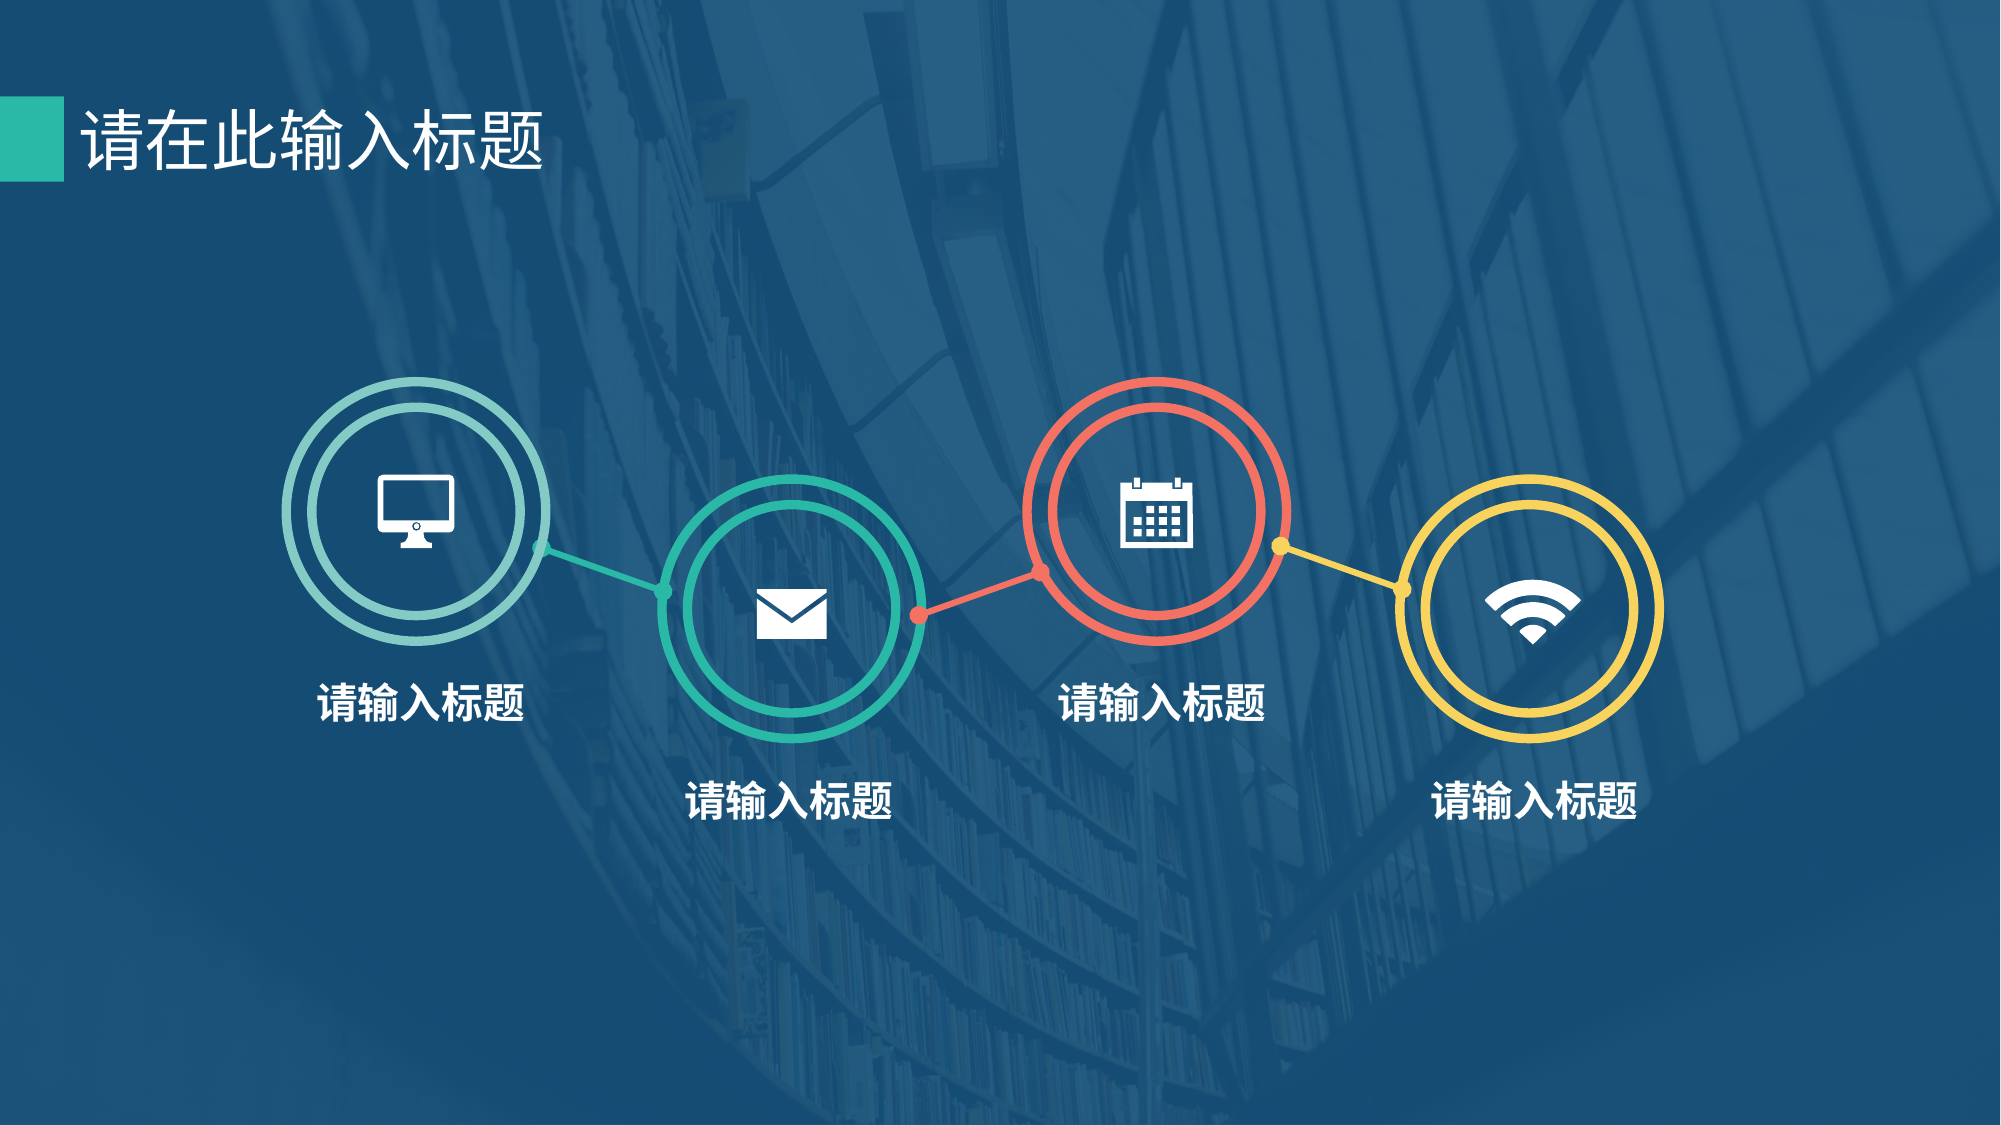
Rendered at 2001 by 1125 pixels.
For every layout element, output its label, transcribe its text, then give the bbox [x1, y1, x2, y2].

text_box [0, 96, 548, 182]
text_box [1120, 477, 1194, 549]
picture [0, 0, 2001, 1125]
text_box [285, 380, 547, 643]
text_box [377, 474, 455, 549]
text_box [1025, 380, 1288, 643]
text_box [756, 589, 827, 639]
text_box [660, 478, 922, 740]
text_box 请输入标题 [1415, 767, 1660, 832]
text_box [541, 548, 664, 592]
text_box [1398, 478, 1661, 740]
text_box 请输入标题 [301, 669, 547, 735]
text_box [1280, 546, 1403, 590]
text_box 请输入标题 [1042, 669, 1287, 735]
text_box 请输入标题 [669, 767, 914, 832]
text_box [918, 572, 1041, 616]
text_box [1484, 573, 1582, 645]
